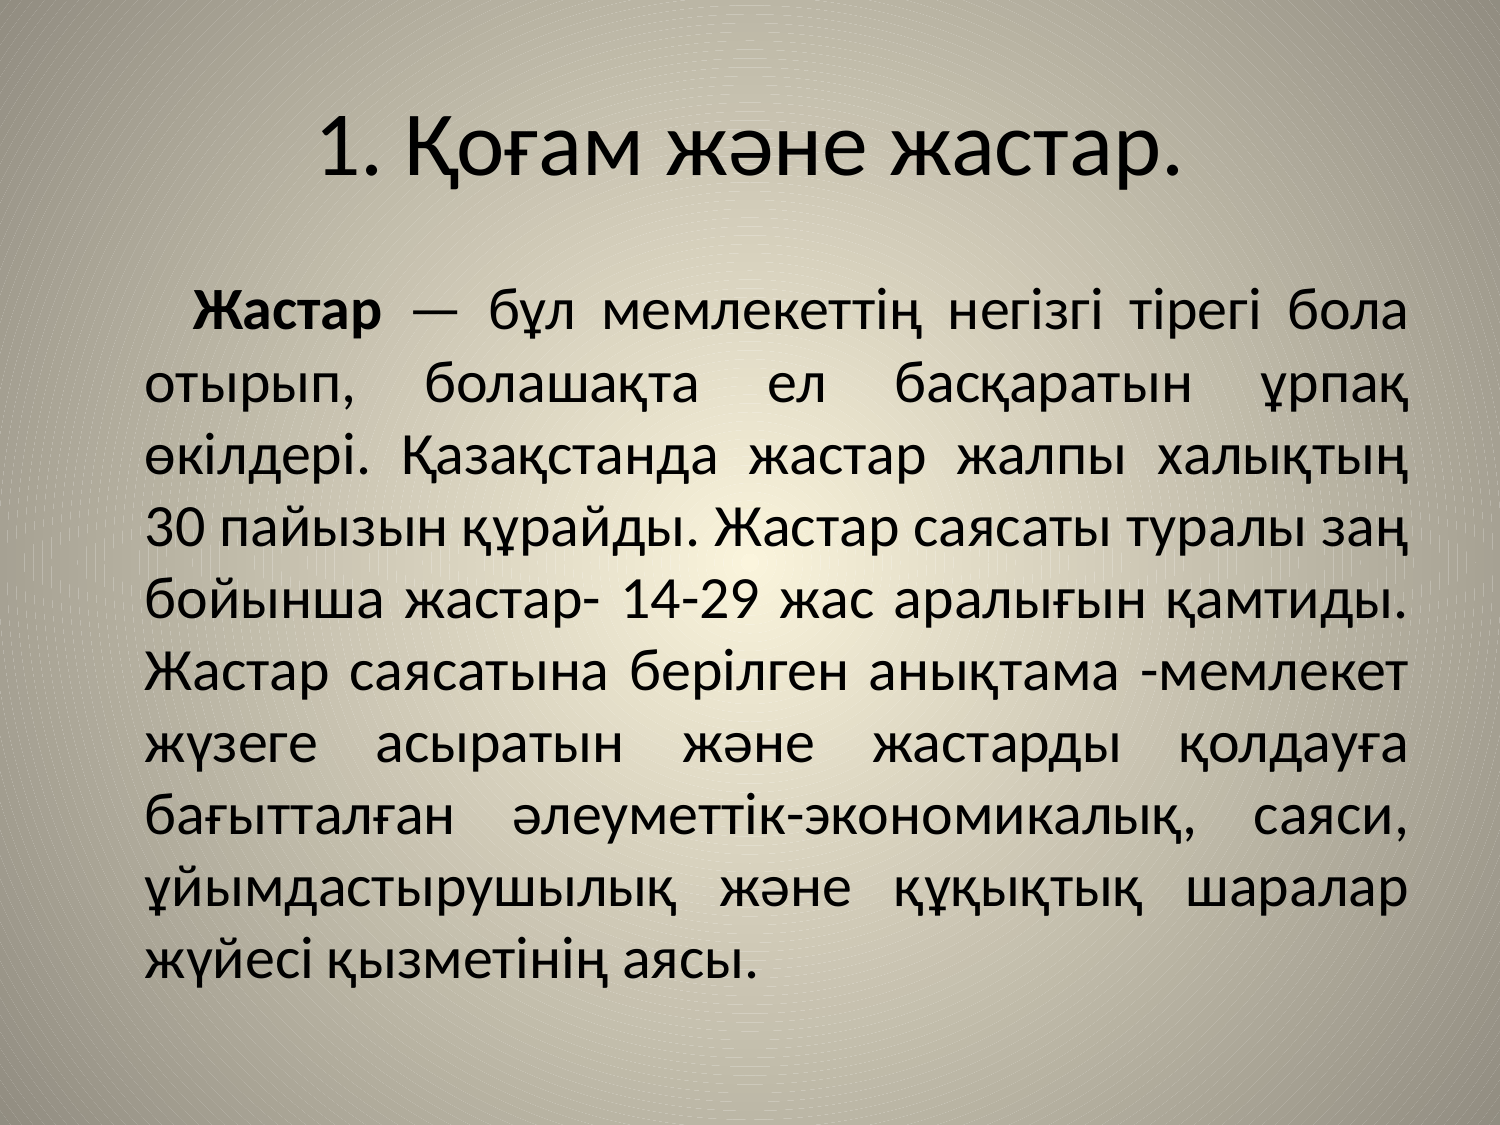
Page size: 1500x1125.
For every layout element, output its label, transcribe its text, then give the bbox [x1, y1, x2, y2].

list Жастар — бұл мемлекеттің негізгі тірегі бола отырып, болашақта ел басқаратын ұрпақ өкілдері. Қазақстанда жастар жалпы халықтың 30 пайызын құрайды. Жастар саясаты туралы заң бойынша жастар- 14-29 жас аралығын қамтиды. Жастар саясатына берілген анықтама -мемлекет жүзеге асыратын және жастарды қолдауға бағытталған әлеуметтiк-экономикалық, саяси, ұйымдастырушылық және құқықтық шаралар жүйесi қызметінің аясы. [75, 262, 1425, 1005]
title 1. Қоғам және жастар. [75, 45, 1425, 233]
